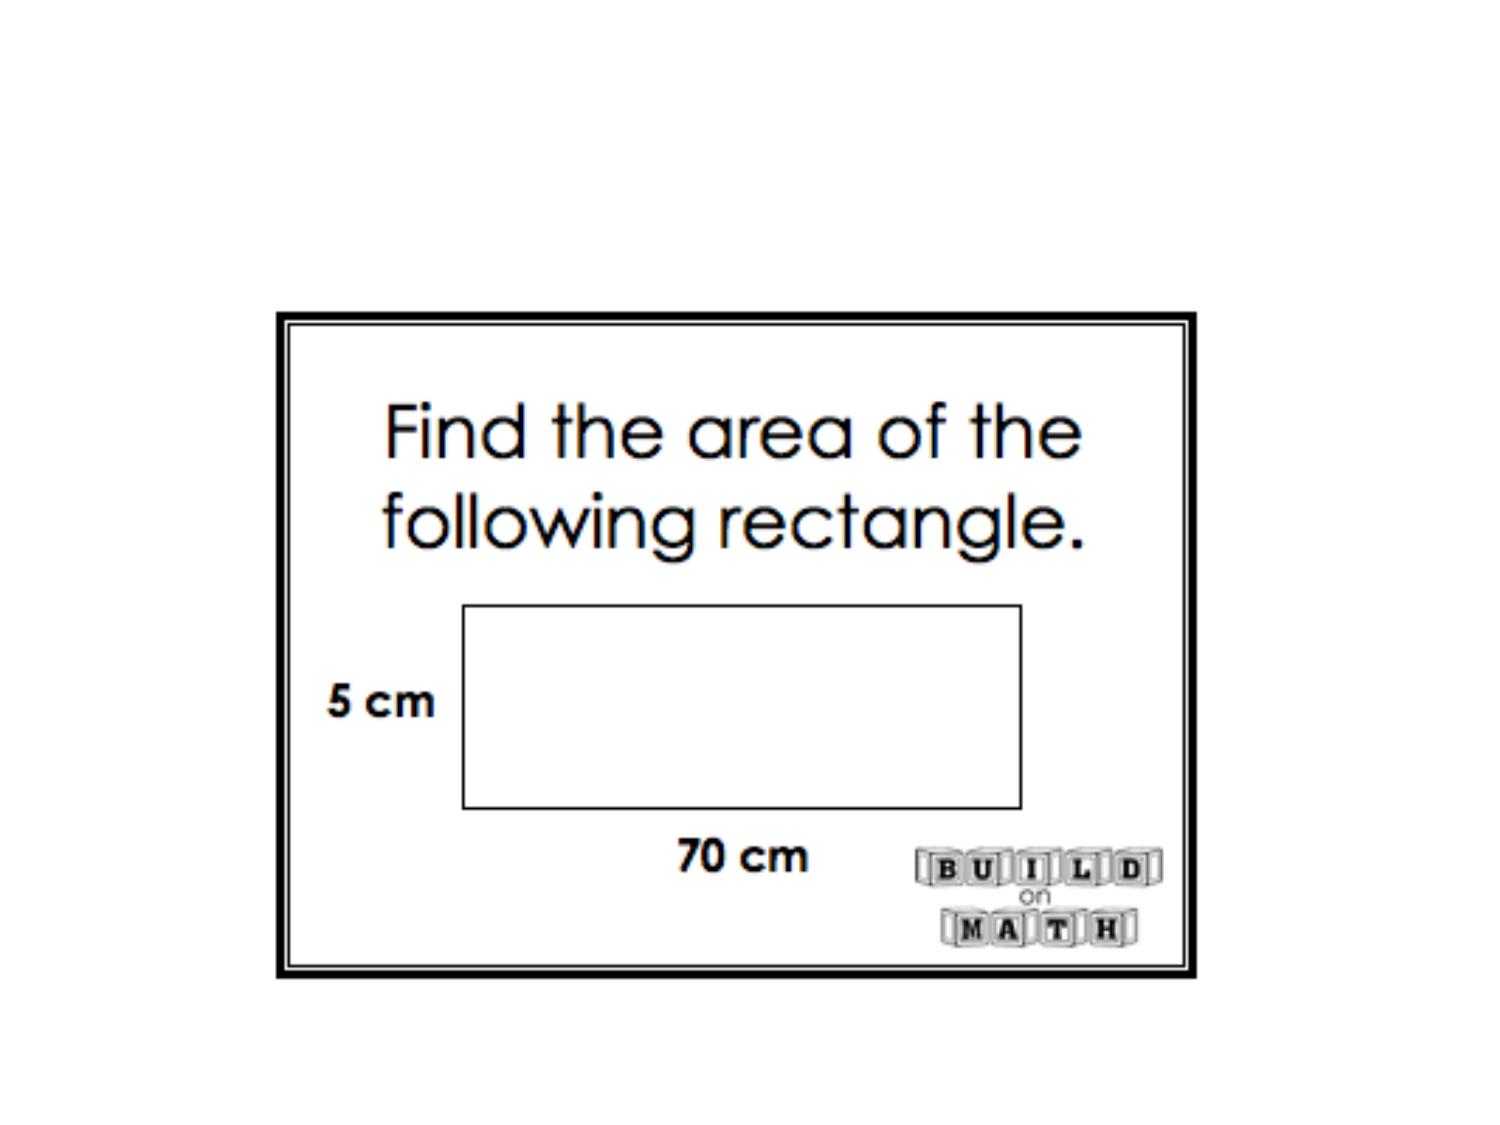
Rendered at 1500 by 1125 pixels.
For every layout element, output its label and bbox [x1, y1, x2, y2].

list [74, 262, 1426, 1006]
